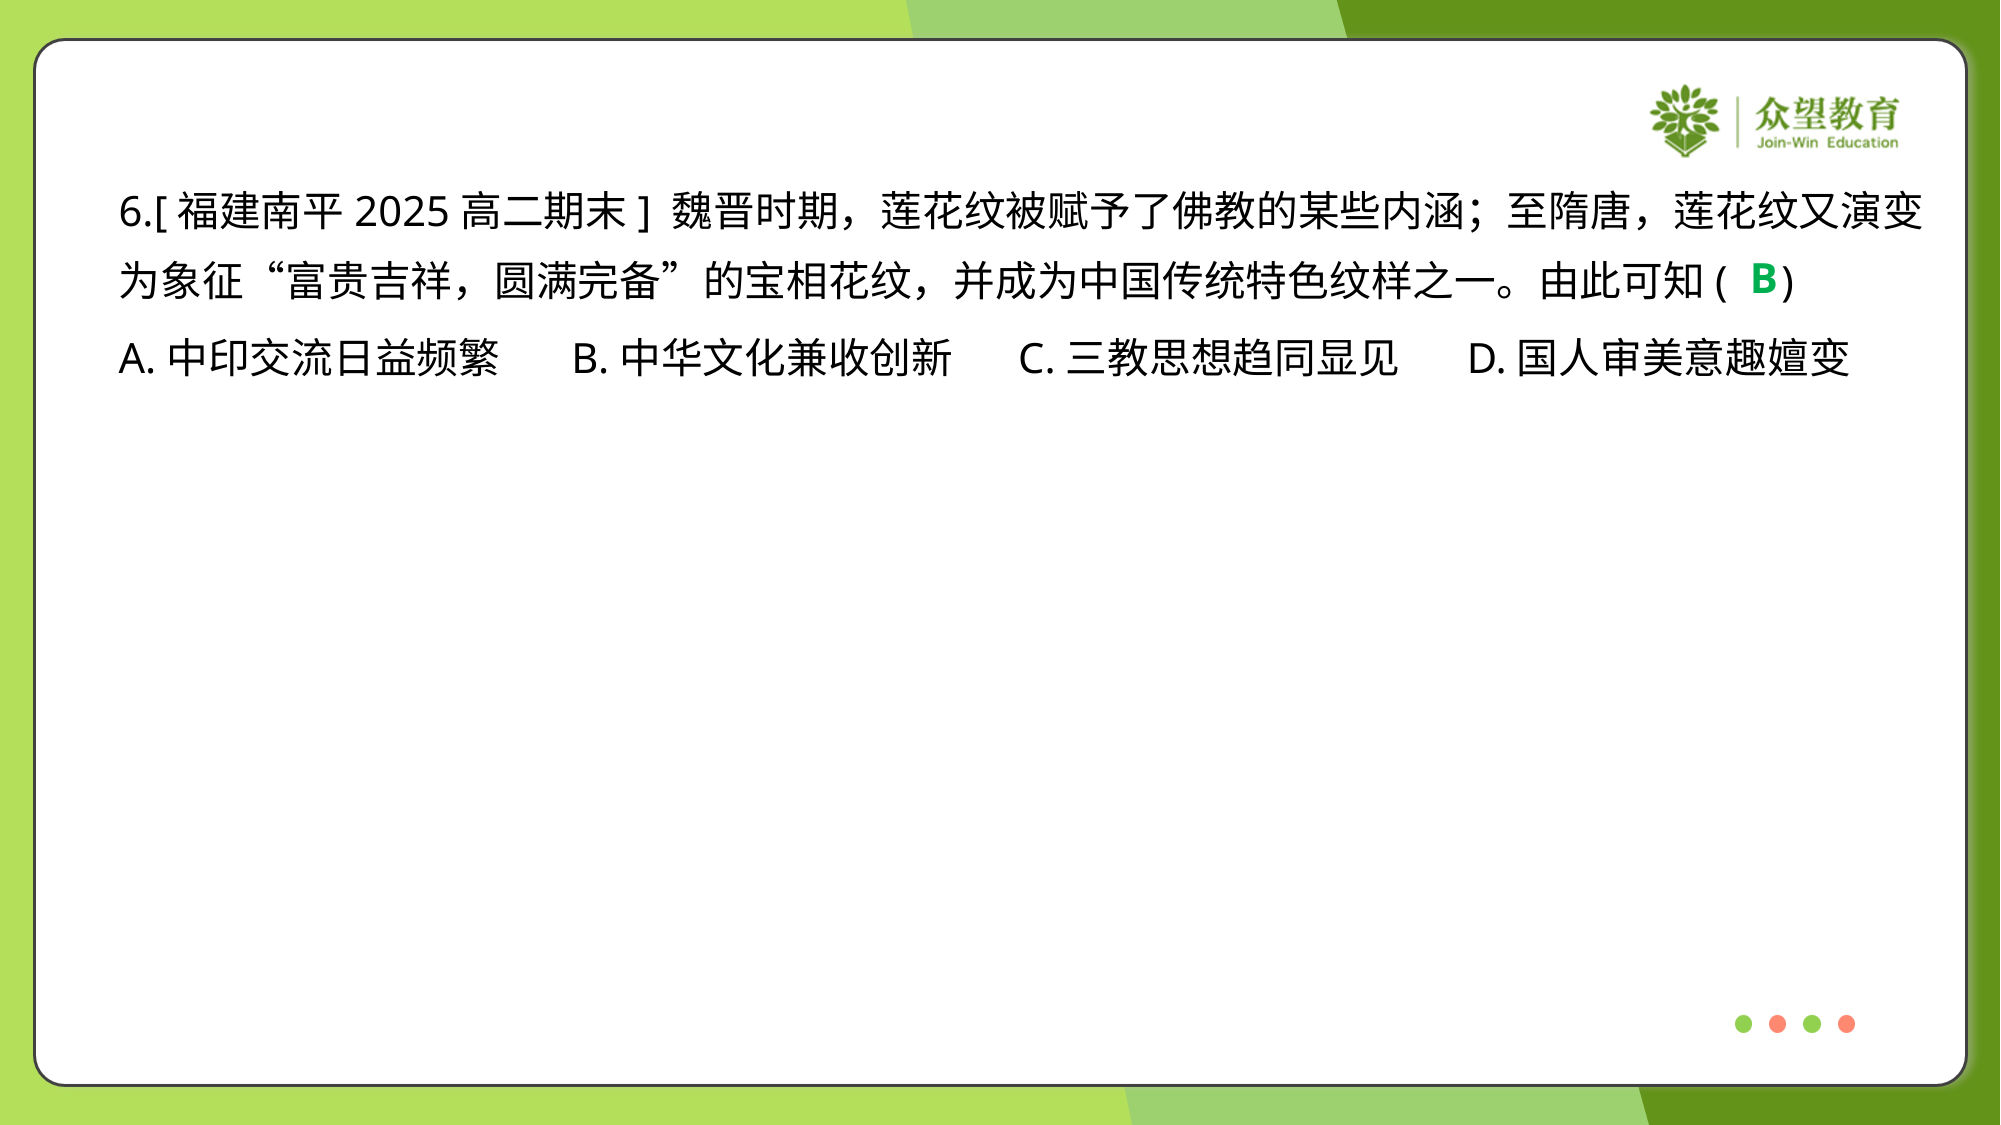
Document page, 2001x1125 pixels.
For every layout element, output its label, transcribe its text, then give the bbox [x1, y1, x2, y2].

text_box A.中印交流日益频繁 B.中华文化兼收创新 C.三教思想趋同显见 D.国人审美意趣嬗变 [118, 306, 1883, 374]
text_box 6.[福建南平2025高二期末] 魏晋时期，莲花纹被赋予了佛教的某些内涵；至隋唐，莲花纹又演变 为象征“富贵吉祥，圆满完备”的宝相花纹，并成为中国传统特色纹样之一。由此可知( ) [118, 159, 1883, 298]
text_box B [1734, 231, 1794, 296]
picture [0, 0, 2000, 1125]
